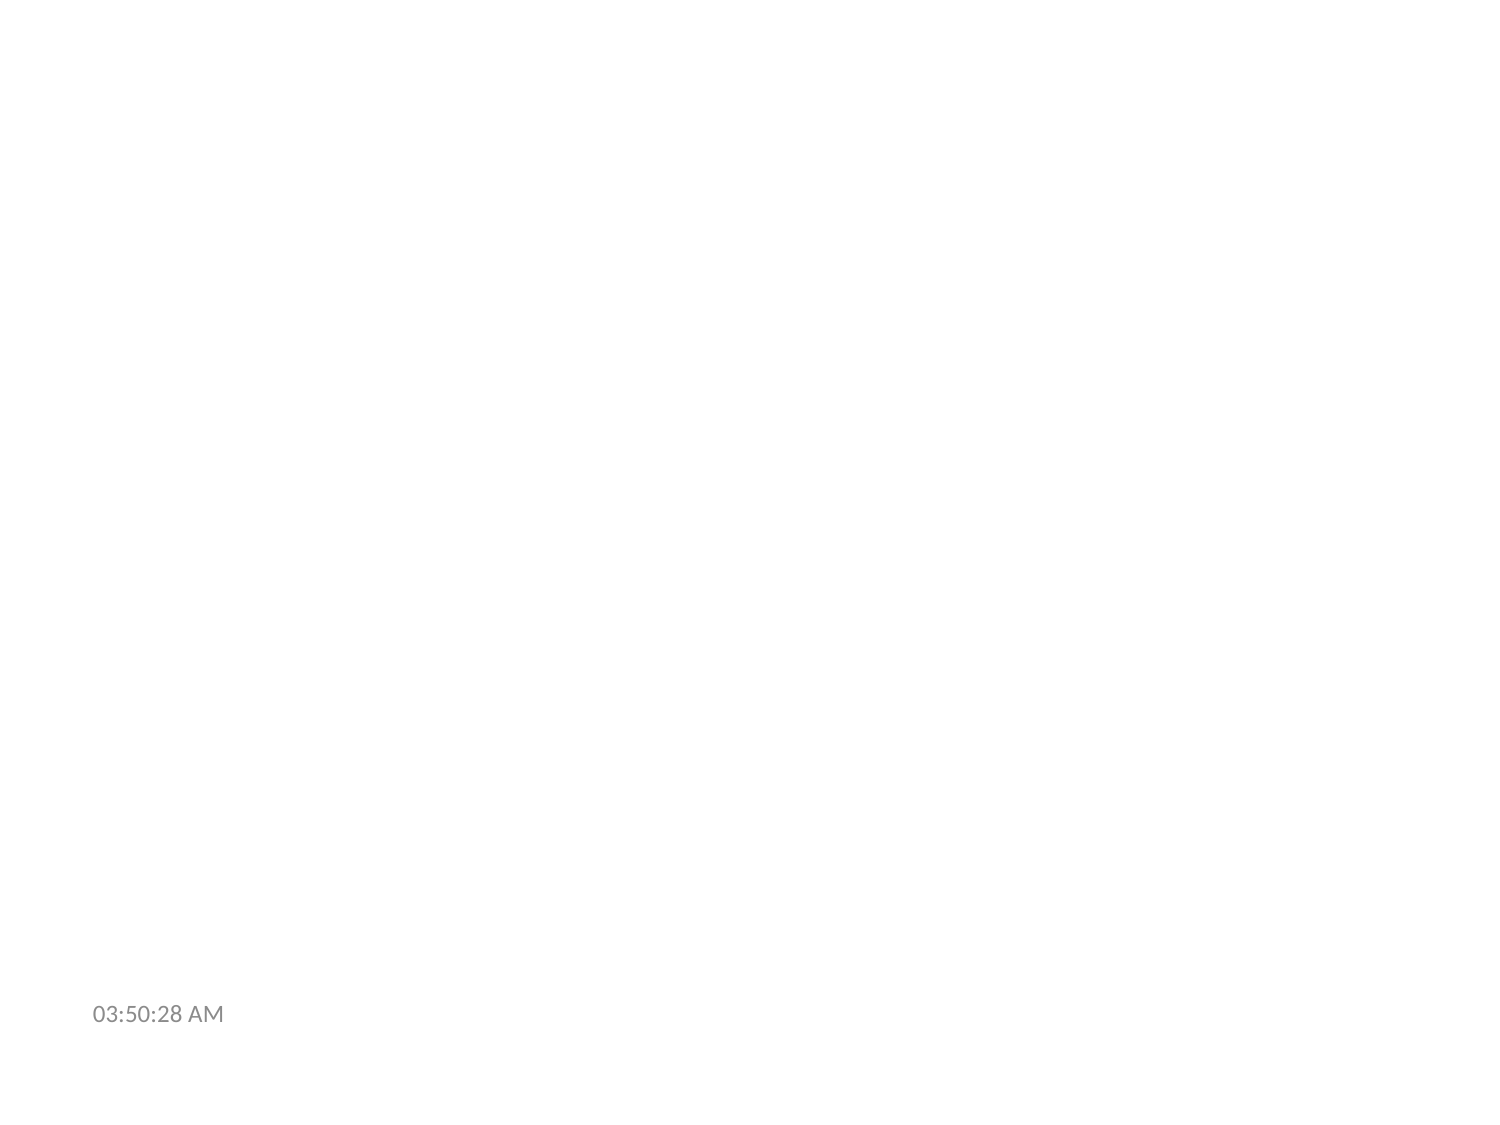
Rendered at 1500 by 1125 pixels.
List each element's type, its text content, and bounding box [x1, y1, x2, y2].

text_box 3:35:09 PM [77, 982, 428, 1043]
